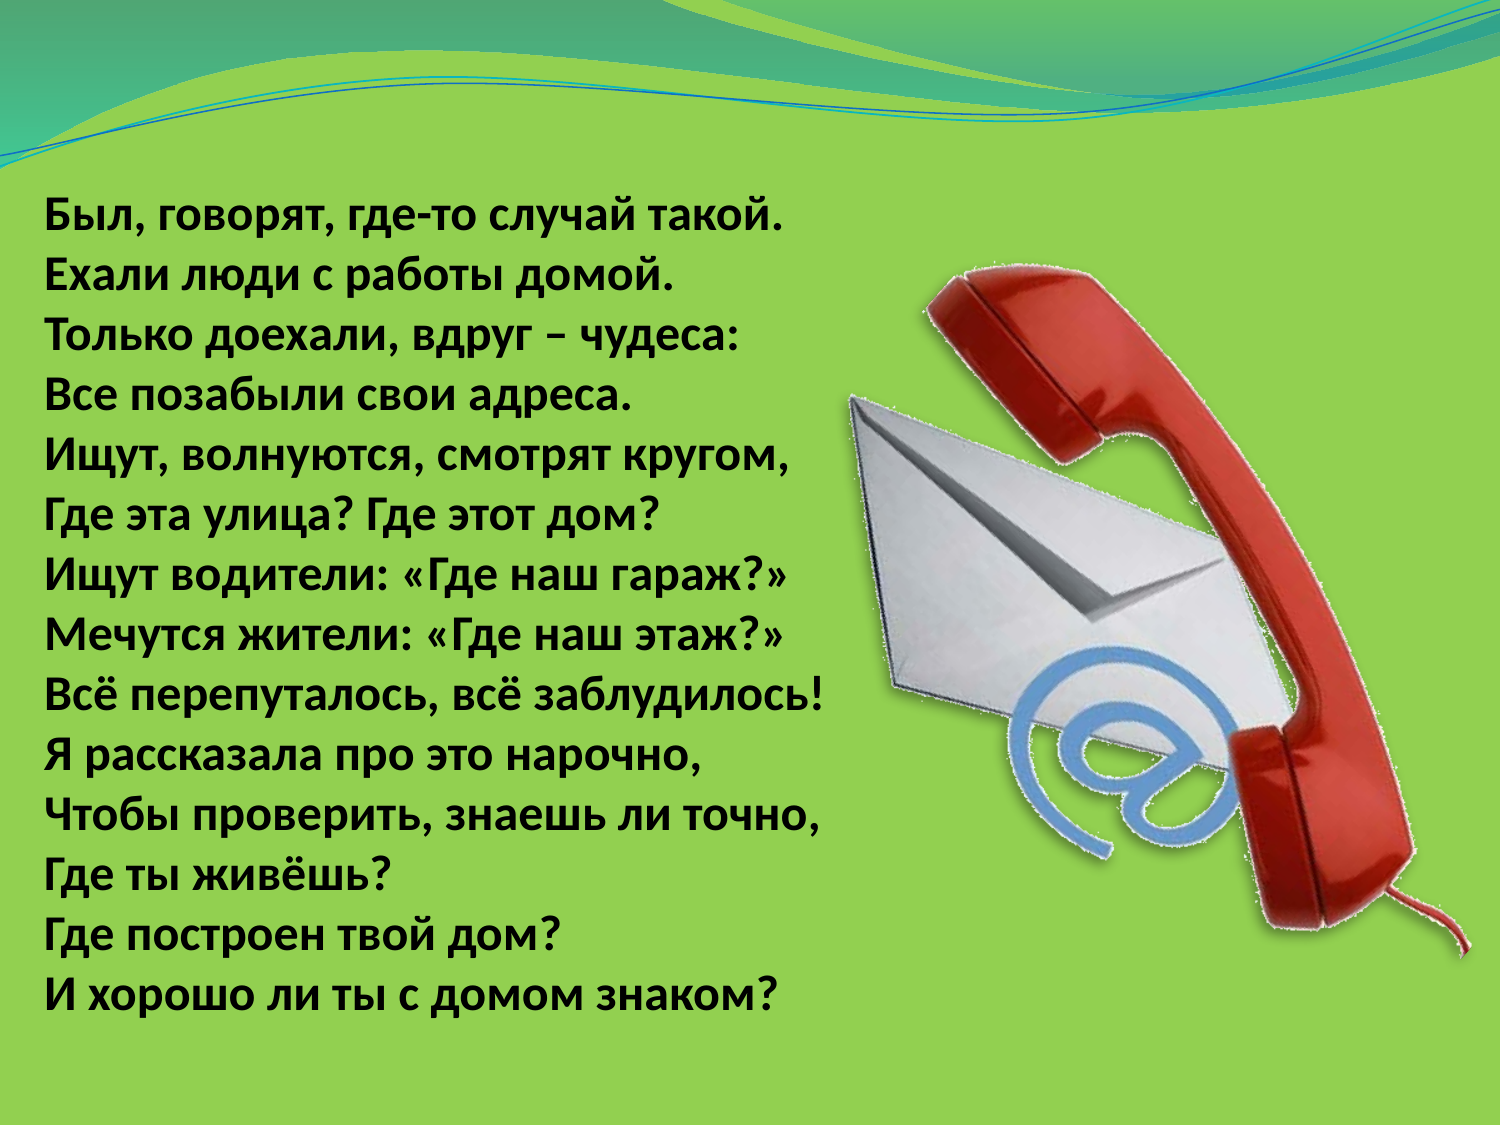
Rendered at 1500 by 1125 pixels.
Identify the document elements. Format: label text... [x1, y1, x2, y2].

text_box Был, говорят, где-то случай такой. Ехали люди с работы домой. Только доехали, вдруг – чудеса: Все позабыли свои адреса. Ищут, волнуются, смотрят кругом, Где эта улица? Где этот дом? Ищут водители: «Где наш гараж?» Мечутся жители: «Где наш этаж?» Всё перепуталось, всё заблудилось! Я рассказала про это нарочно, Чтобы проверить, знаешь ли точно, Где ты живёшь? Где построен твой дом? И хорошо ли ты с домом знаком? [29, 172, 939, 1028]
picture [1105, 892, 1465, 1064]
picture [764, 230, 1500, 881]
picture [750, 556, 759, 582]
